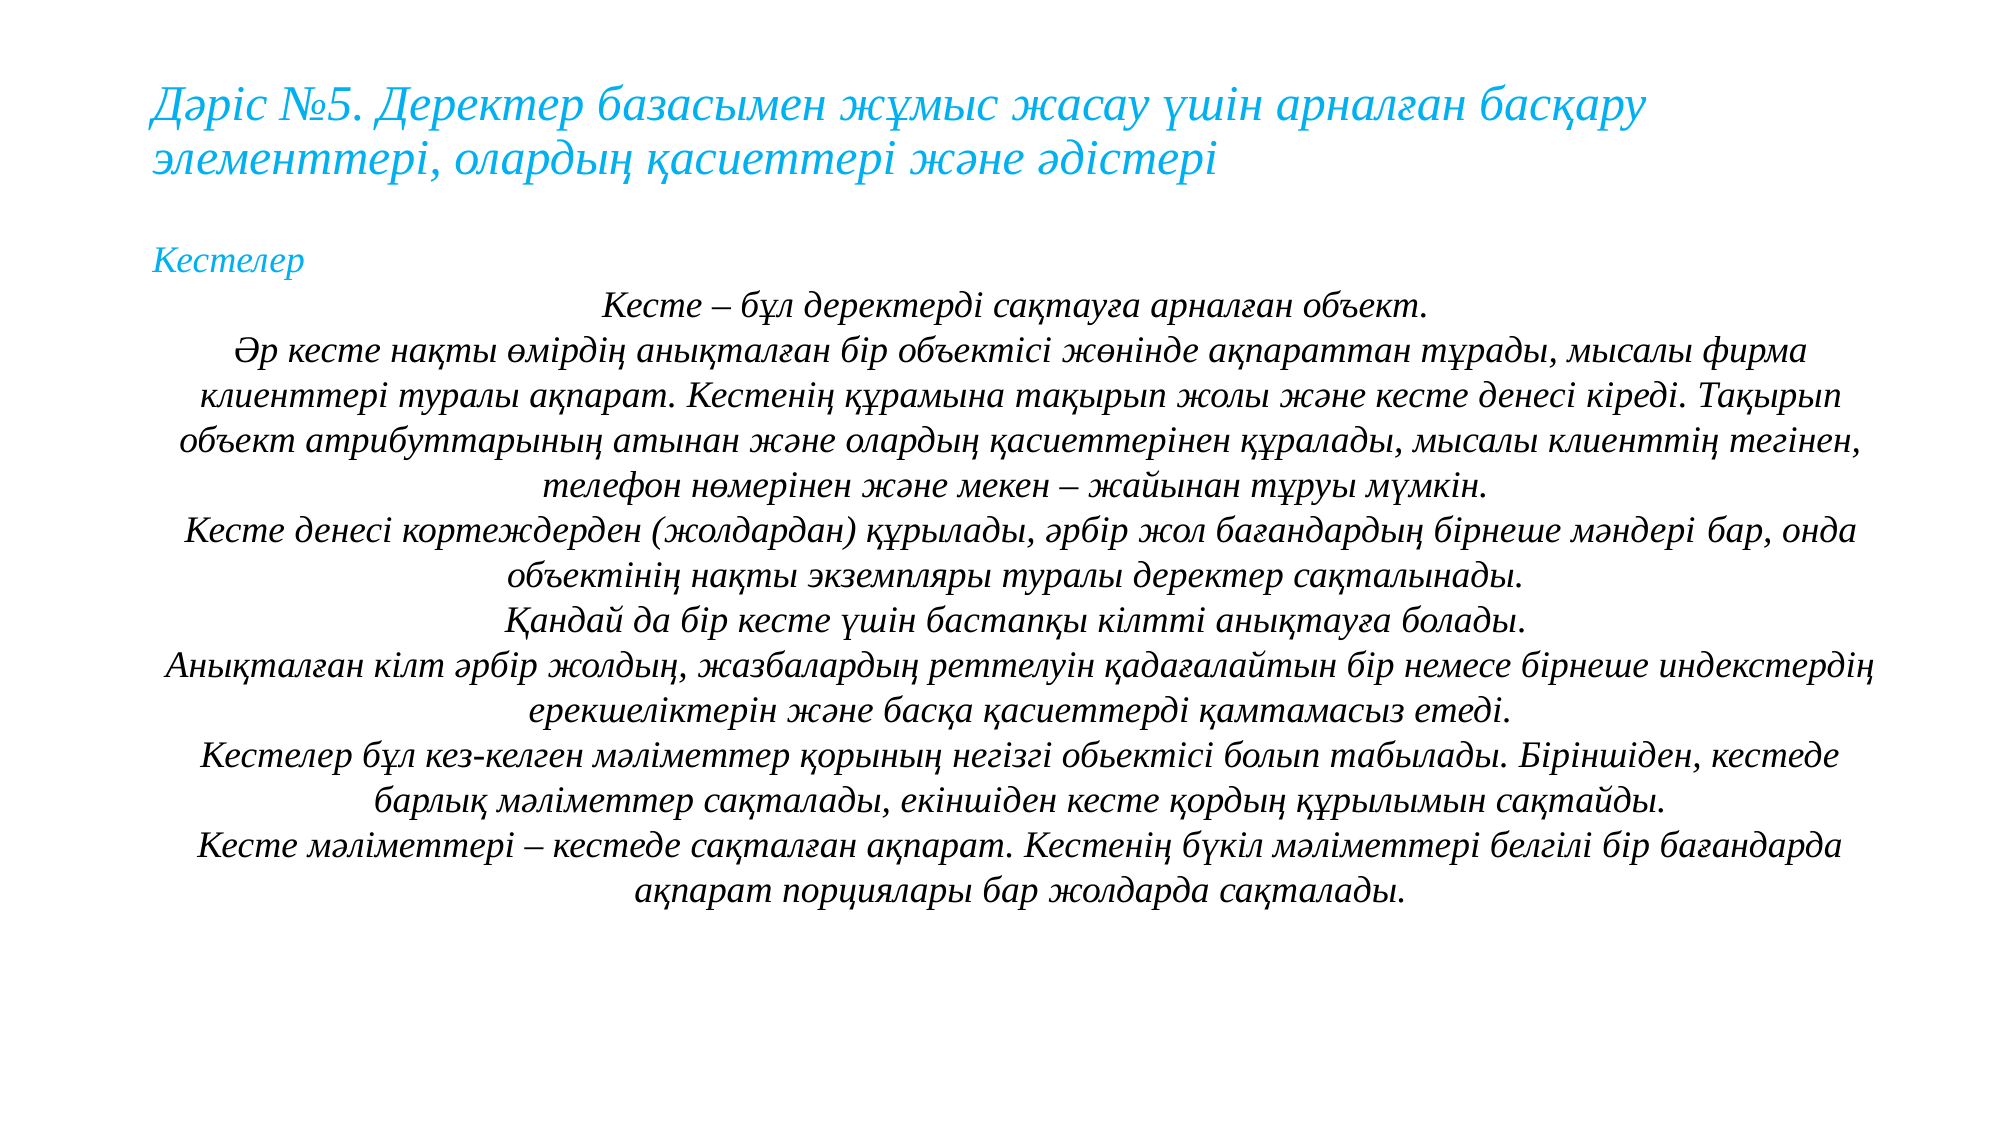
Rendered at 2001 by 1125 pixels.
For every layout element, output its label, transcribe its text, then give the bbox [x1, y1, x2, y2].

list Кестелер Кесте – бұл деректерді сақтауға арналған объект. Әр кесте нақты өмірдің анықталған бір объектісі жөнінде ақпараттан тұрады, мысалы фирма клиенттері туралы ақпарат. Кестенің құрамына тақырып жолы және кесте денесі кіреді. Тақырып объект атрибуттарының атынан және олардың қасиеттерінен құралады, мысалы клиенттің тегінен, телефон нөмерінен және мекен – жайынан тұруы мүмкін. Кесте денесі кортеждерден (жолдардан) құрылады, әрбір жол бағандардың бірнеше мәндері бар, онда объектінің нақты экземпляры туралы деректер сақталынады. Қандай да бір кесте үшін бастапқы кілтті анықтауға болады. Анықталған кілт әрбір жолдың, жазбалардың реттелуін қадағалайтын бір немесе бірнеше индекстердің ерекшеліктерін және басқа қасиеттерді қамтамасыз етеді. Кестелер бұл кез-келген мәліметтер қорының негізгі обьектісі болып табылады. Біріншіден, кестеде барлық мәліметтер сақталады, екіншіден кесте қордың құрылымын сақтайды. Кесте мәліметтері – кестеде сақталған ақпарат. Кестенің бүкіл мәліметтері белгілі бір бағандарда ақпарат порциялары бар жолдарда сақталады. [137, 227, 1905, 1038]
title Дәріс №5. Деректер базасымен жұмыс жасау үшін арналған басқару элементтері, олардың қасиеттері және әдістері [137, 59, 1863, 204]
